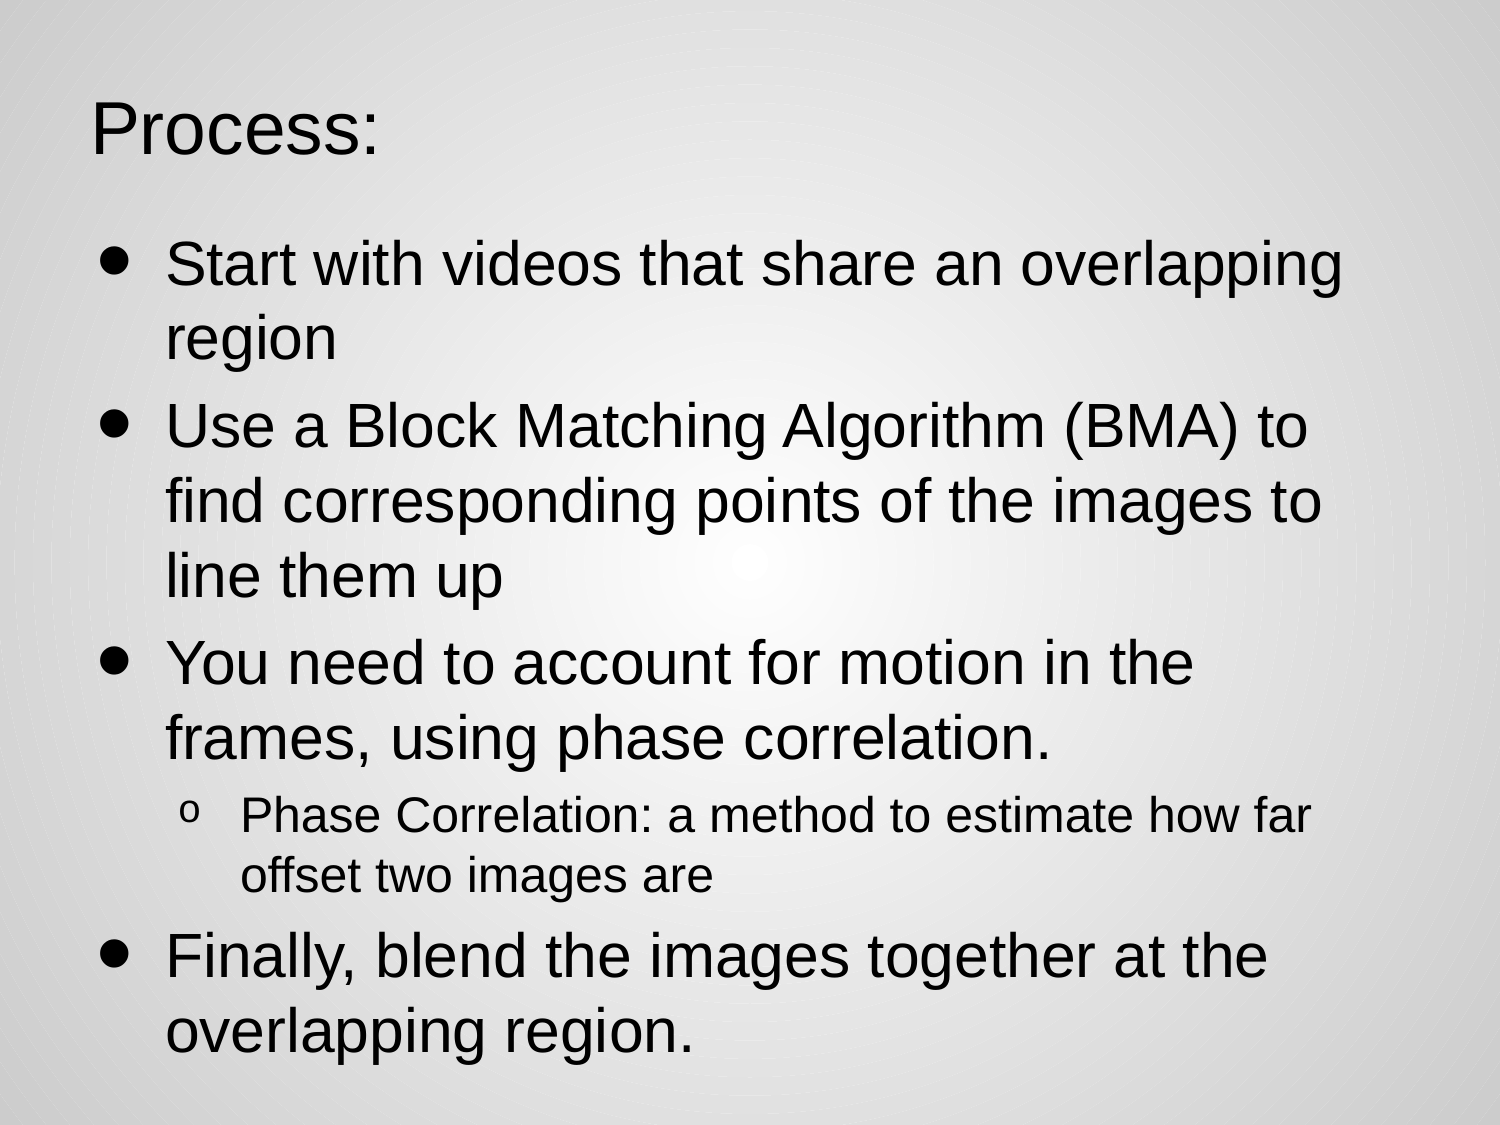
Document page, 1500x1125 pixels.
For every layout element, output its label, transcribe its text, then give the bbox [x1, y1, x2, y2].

text_box Process: [74, 64, 1159, 185]
list Start with videos that share an overlapping region Use a Block Matching Algorithm (BMA) to find corresponding points of the images to line them up You need to account for motion in the frames, using phase correlation. Phase Correlation: a method to estimate how far offset two images are Finally, blend the images together at the overlapping region. [75, 207, 1425, 1125]
